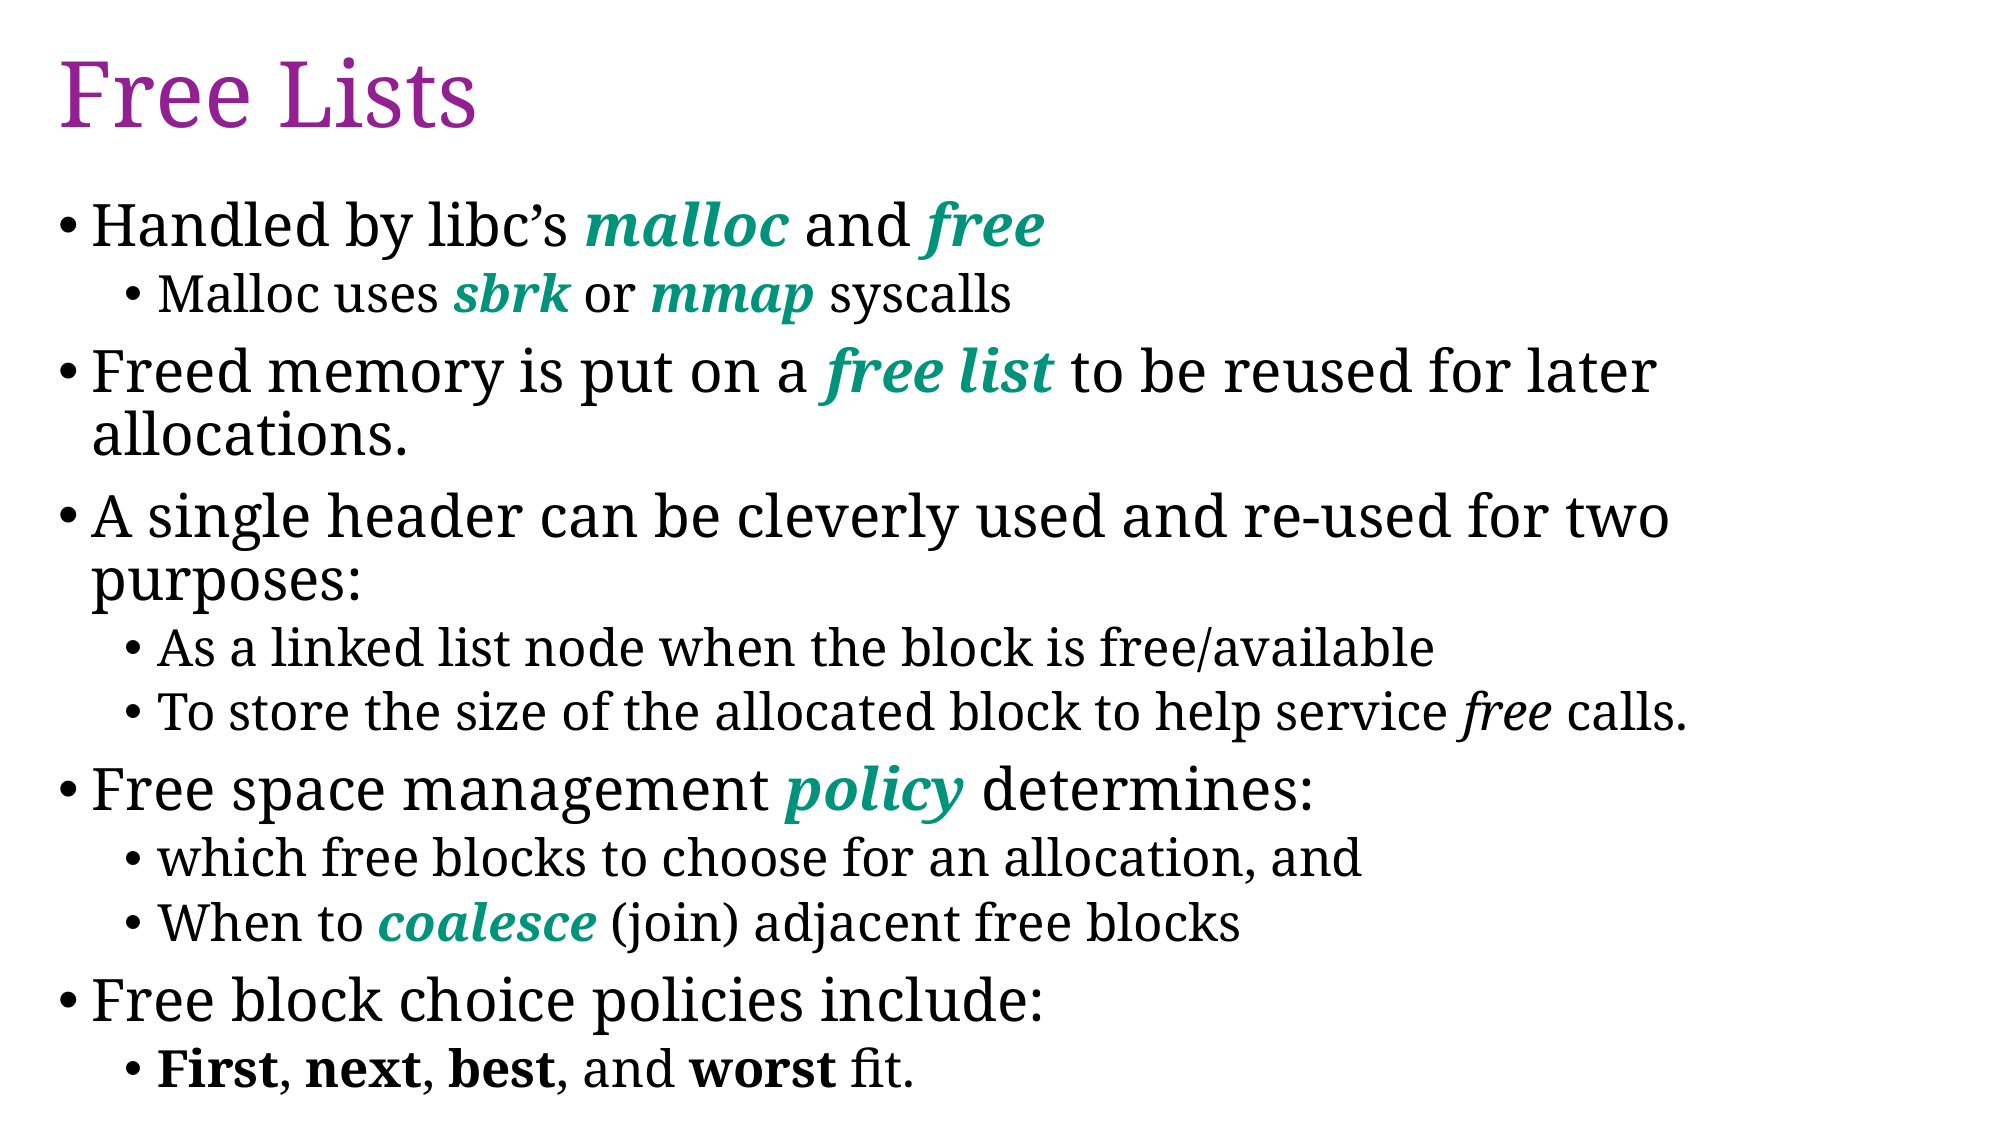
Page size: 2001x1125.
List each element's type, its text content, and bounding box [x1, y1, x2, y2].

list Handled by libc’s malloc and free Malloc uses sbrk or mmap syscalls Freed memory is put on a free list to be reused for later allocations. A single header can be cleverly used and re-used for two purposes: As a linked list node when the block is free/available To store the size of the allocated block to help service free calls. Free space management policy determines: which free blocks to choose for an allocation, and When to coalesce (join) adjacent free blocks Free block choice policies include: First, next, best, and worst fit. [43, 188, 1953, 1106]
title Free Lists [43, 25, 1953, 171]
